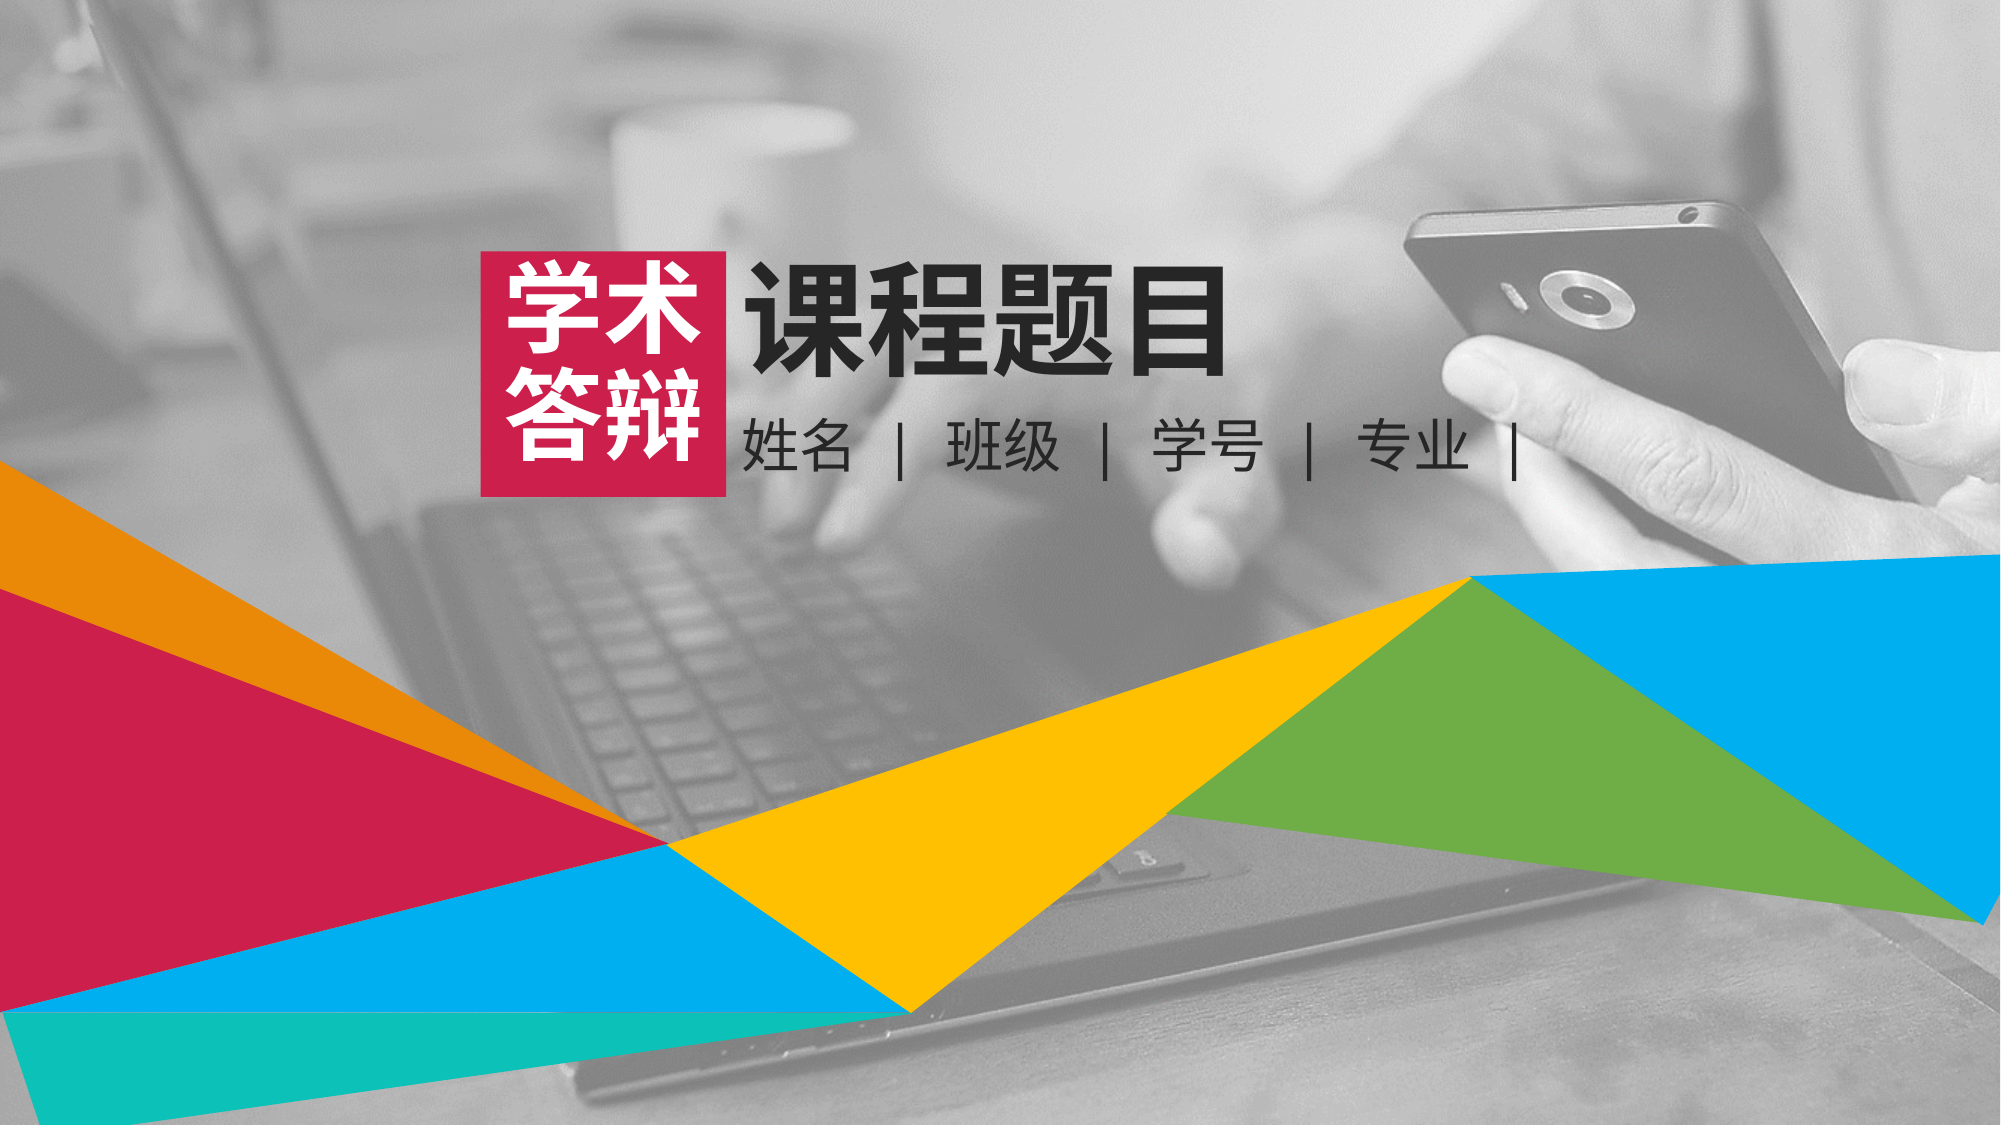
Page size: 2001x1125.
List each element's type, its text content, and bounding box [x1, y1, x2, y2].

list 课程题目 [726, 251, 1812, 401]
list 姓名 | 班级 | 学号 | 专业 | [726, 402, 1812, 495]
list 学术答辩 [480, 251, 727, 497]
